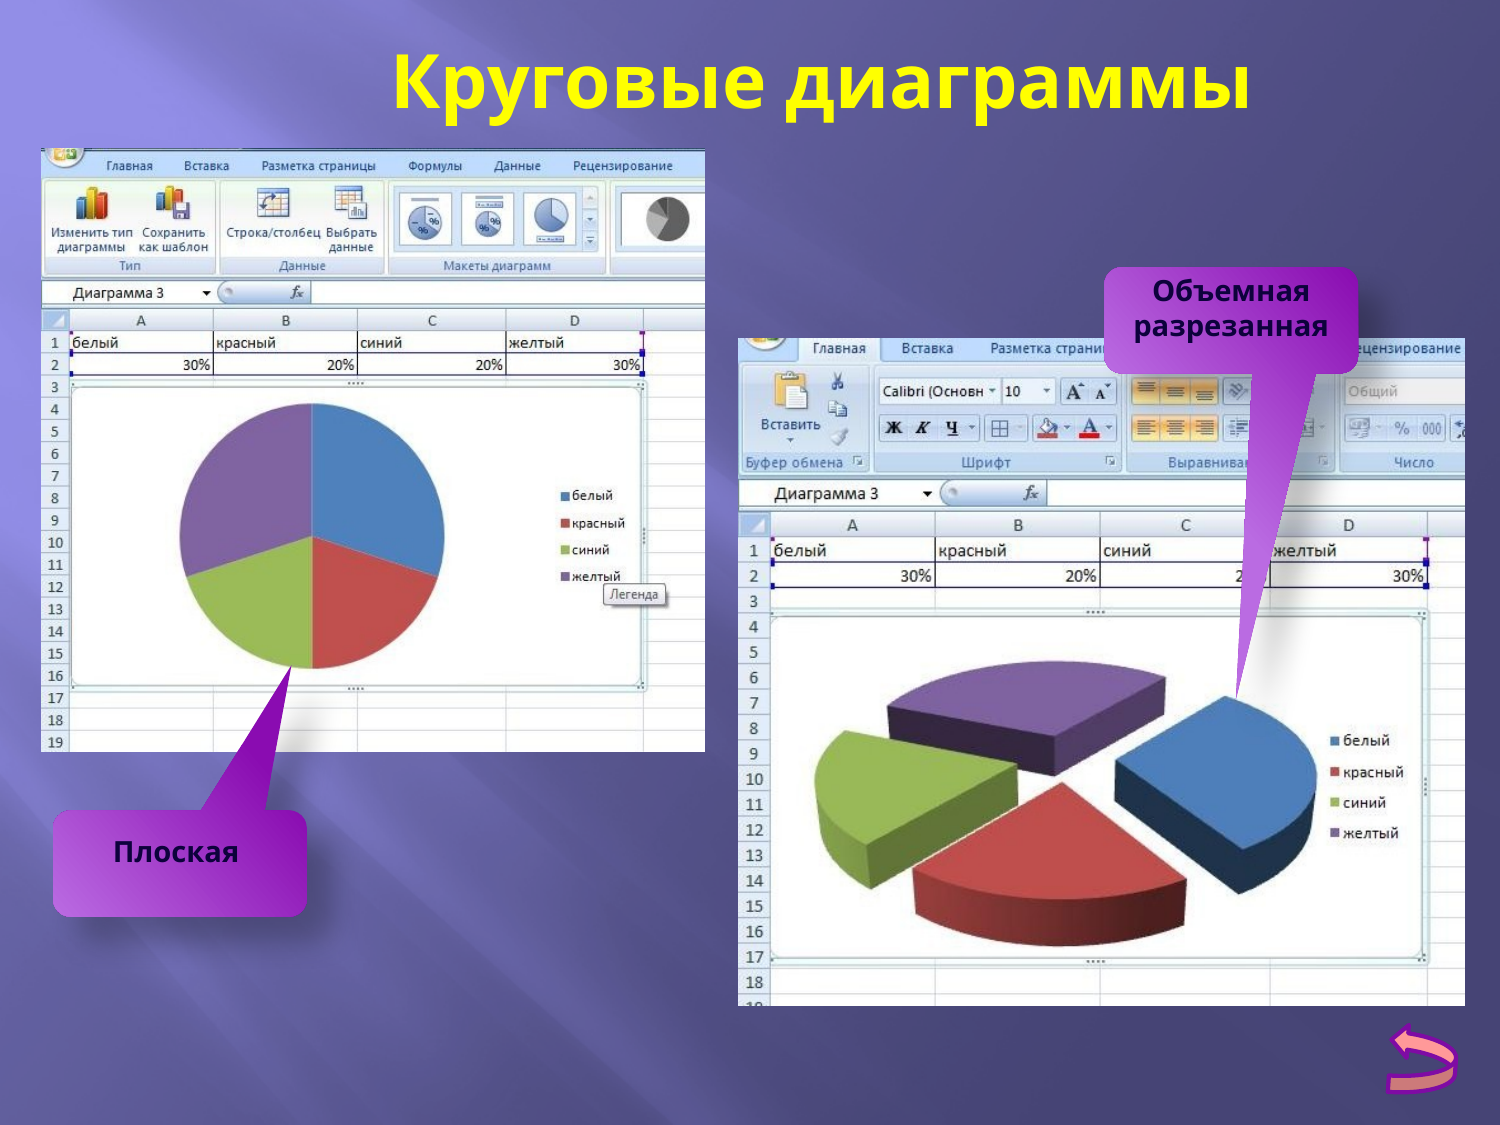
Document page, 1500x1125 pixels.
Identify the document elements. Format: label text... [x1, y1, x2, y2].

text_box Плоская [53, 796, 307, 917]
picture [40, 148, 705, 752]
text_box Круговые диаграммы [375, 25, 1269, 131]
picture [737, 337, 1466, 1006]
text_box Объемная разрезанная [1104, 267, 1359, 337]
text_box [1385, 1049, 1459, 1095]
